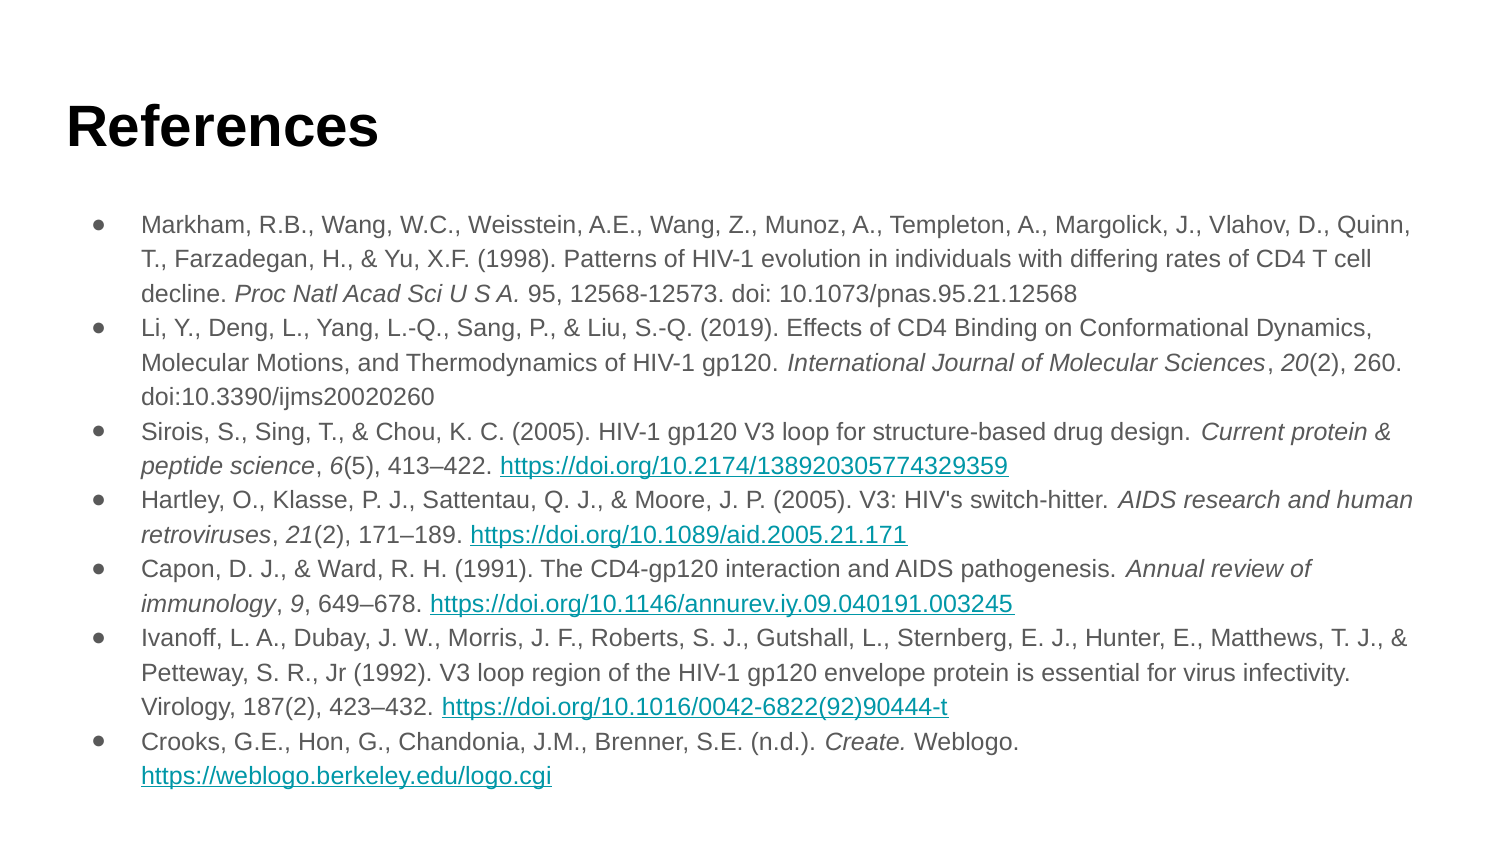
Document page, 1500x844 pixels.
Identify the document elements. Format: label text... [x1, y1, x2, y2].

list Markham, R.B., Wang, W.C., Weisstein, A.E., Wang, Z., Munoz, A., Templeton, A., Margolick, J., Vlahov, D., Quinn, T., Farzadegan, H., & Yu, X.F. (1998). Patterns of HIV-1 evolution in individuals with differing rates of CD4 T cell decline. Proc Natl Acad Sci U S A. 95, 12568-12573. doi: 10.1073/pnas.95.21.12568 Li, Y., Deng, L., Yang, L.-Q., Sang, P., & Liu, S.-Q. (2019). Effects of CD4 Binding on Conformational Dynamics, Molecular Motions, and Thermodynamics of HIV-1 gp120. International Journal of Molecular Sciences, 20(2), 260. doi:10.3390/ijms20020260 Sirois, S., Sing, T., & Chou, K. C. (2005). HIV-1 gp120 V3 loop for structure-based drug design. Current protein & peptide science, 6(5), 413–422. https://doi.org/10.2174/138920305774329359 Hartley, O., Klasse, P. J., Sattentau, Q. J., & Moore, J. P. (2005). V3: HIV's switch-hitter. AIDS research and human retroviruses, 21(2), 171–189. https://doi.org/10.1089/aid.2005.21.171 Capon, D. J., & Ward, R. H. (1991). The CD4-gp120 interaction and AIDS pathogenesis. Annual review of immunology, 9, 649–678. https://doi.org/10.1146/annurev.iy.09.040191.003245 Ivanoff, L. A., Dubay, J. W., Morris, J. F., Roberts, S. J., Gutshall, L., Sternberg, E. J., Hunter, E., Matthews, T. J., & Petteway, S. R., Jr (1992). V3 loop region of the HIV-1 gp120 envelope protein is essential for virus infectivity. Virology, 187(2), 423–432. https://doi.org/10.1016/0042-6822(92)90444-t Crooks, G.E., Hon, G., Chandonia, J.M., Brenner, S.E. (n.d.). Create. Weblogo. https://weblogo.berkeley.edu/logo.cgi [51, 189, 1449, 750]
title References [51, 72, 1449, 167]
